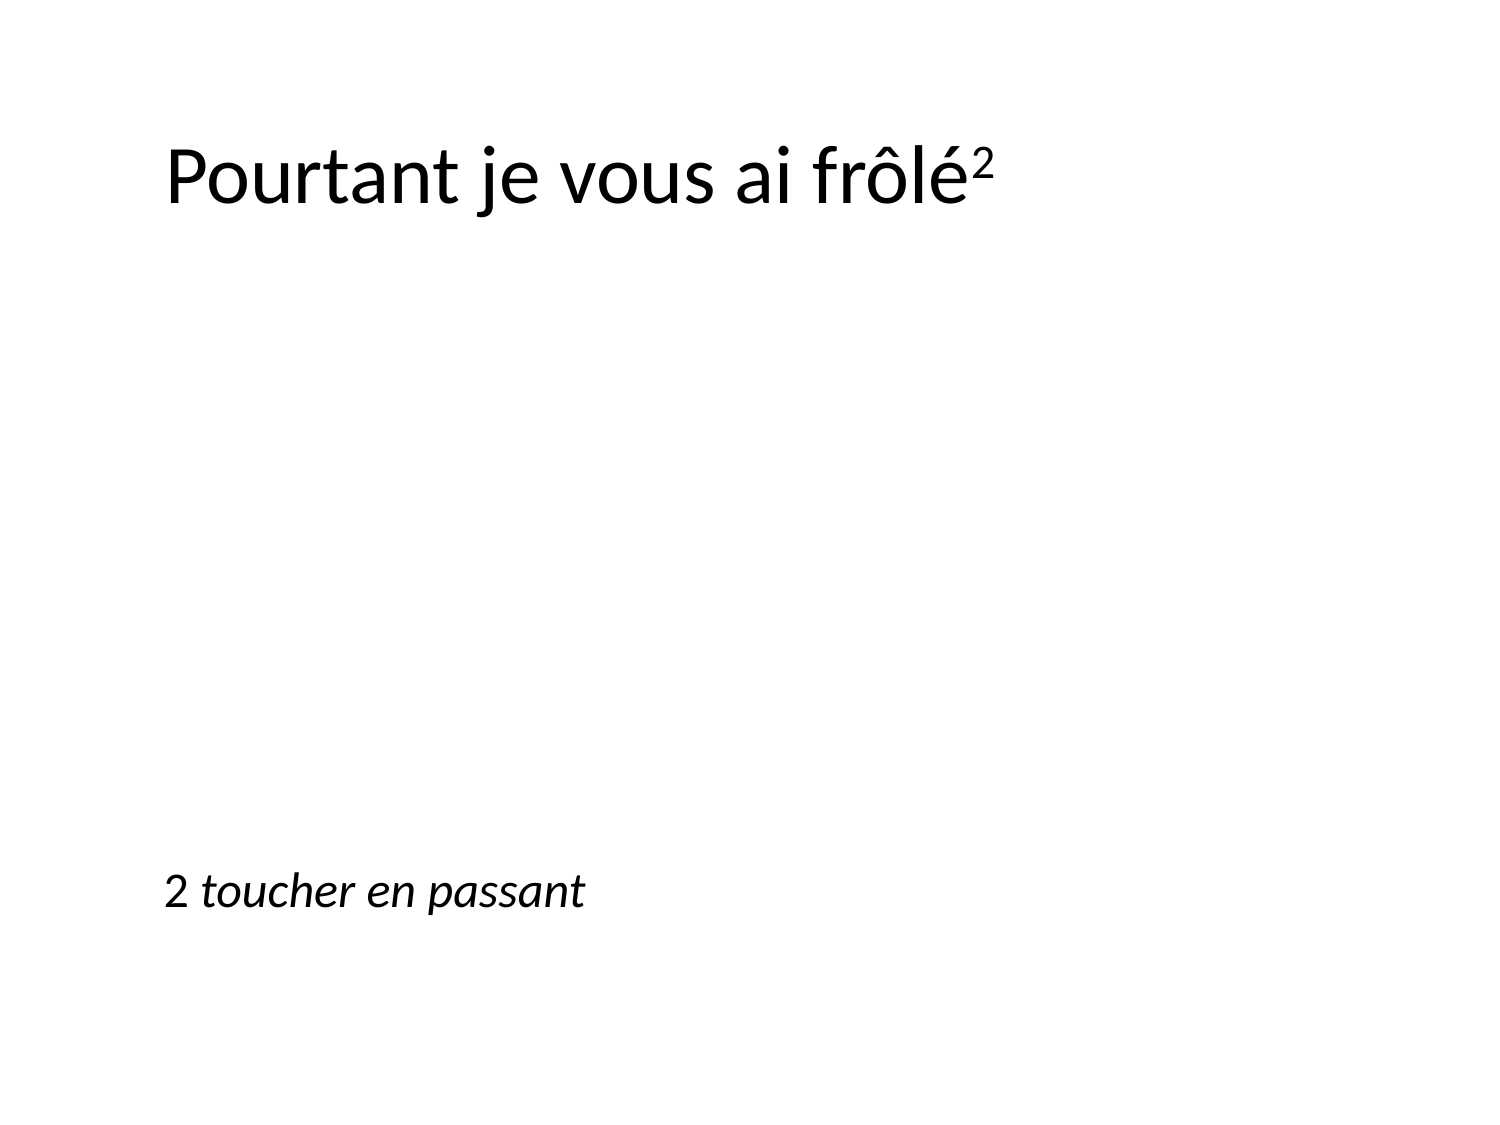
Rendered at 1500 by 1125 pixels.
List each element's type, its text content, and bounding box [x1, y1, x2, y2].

text_box 2 toucher en passant [148, 849, 602, 985]
text_box Pourtant je vous ai frôlé2 [149, 113, 1500, 228]
